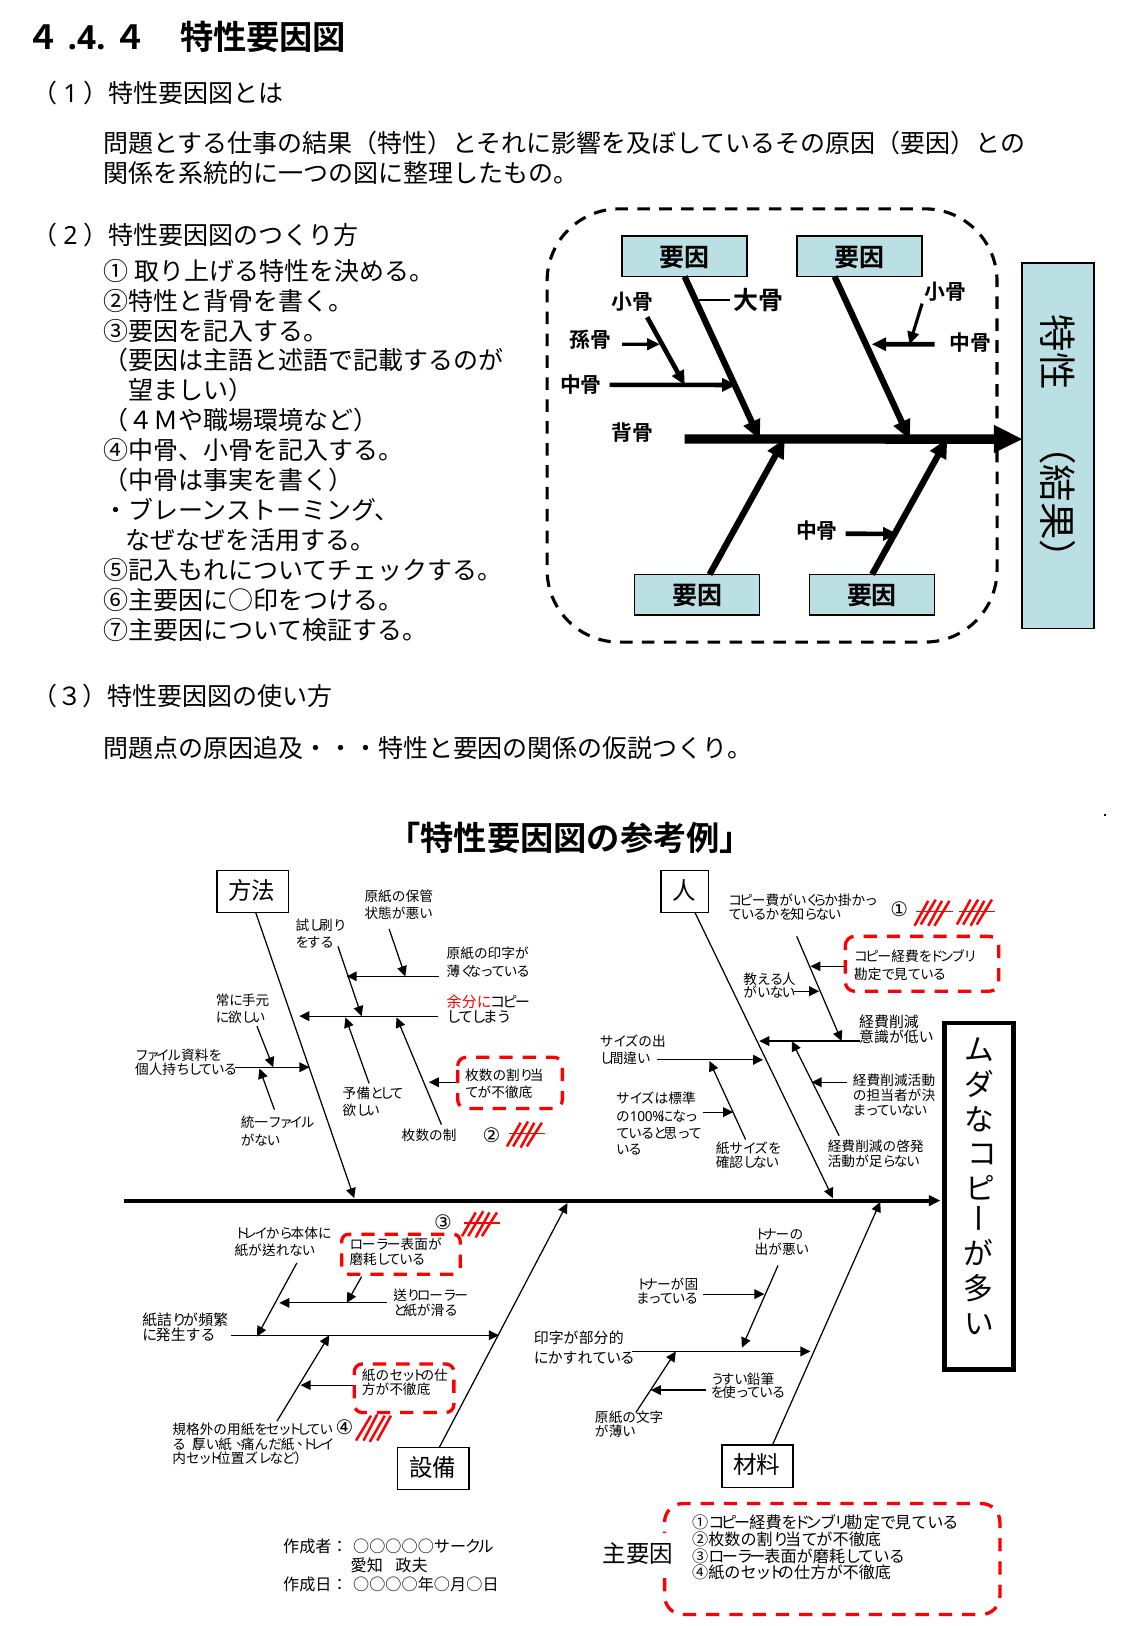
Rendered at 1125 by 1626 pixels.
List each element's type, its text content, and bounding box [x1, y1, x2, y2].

text_box （３）特性要因図の使い方 [17, 673, 874, 718]
text_box [547, 258, 998, 643]
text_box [122, 856, 1020, 1625]
text_box 問題点の原因追及・・・特性と要因の関係の仮説つくり。 [88, 725, 944, 801]
text_box ①取り上げる特性を決める。 ②特性と背骨を書く。 ③要因を記入する。 （要因は主語と述語で記載するのが 望ましい） （４Ｍや職場環境など） ④中骨、小骨を記入する。 （中骨は事実を書く） ・ブレーンストーミング、 なぜなぜを活用する。 ⑤記入もれについてチェックする。 ⑥主要因に○印をつける。 ⑦主要因について検証する。 [88, 247, 538, 652]
text_box [538, 258, 550, 495]
text_box [598, 208, 946, 212]
text_box ４.4.４ 特性要因図 [11, 9, 498, 64]
text_box 問題とする仕事の結果（特性）とそれに影響を及ぼしているその原因（要因）との関係を系統的に一つの図に整理したもの。 [88, 120, 1047, 196]
text_box （1）特性要因図とは [17, 69, 1074, 115]
text_box [998, 432, 1023, 446]
text_box 「特性要因図の参考例」 [372, 810, 769, 855]
text_box 特性 （結果） [1022, 263, 1094, 629]
text_box （2）特性要因図のつくり方 [17, 212, 1074, 258]
text_box 大骨 [711, 279, 807, 320]
text_box 中骨 [998, 322, 1010, 363]
